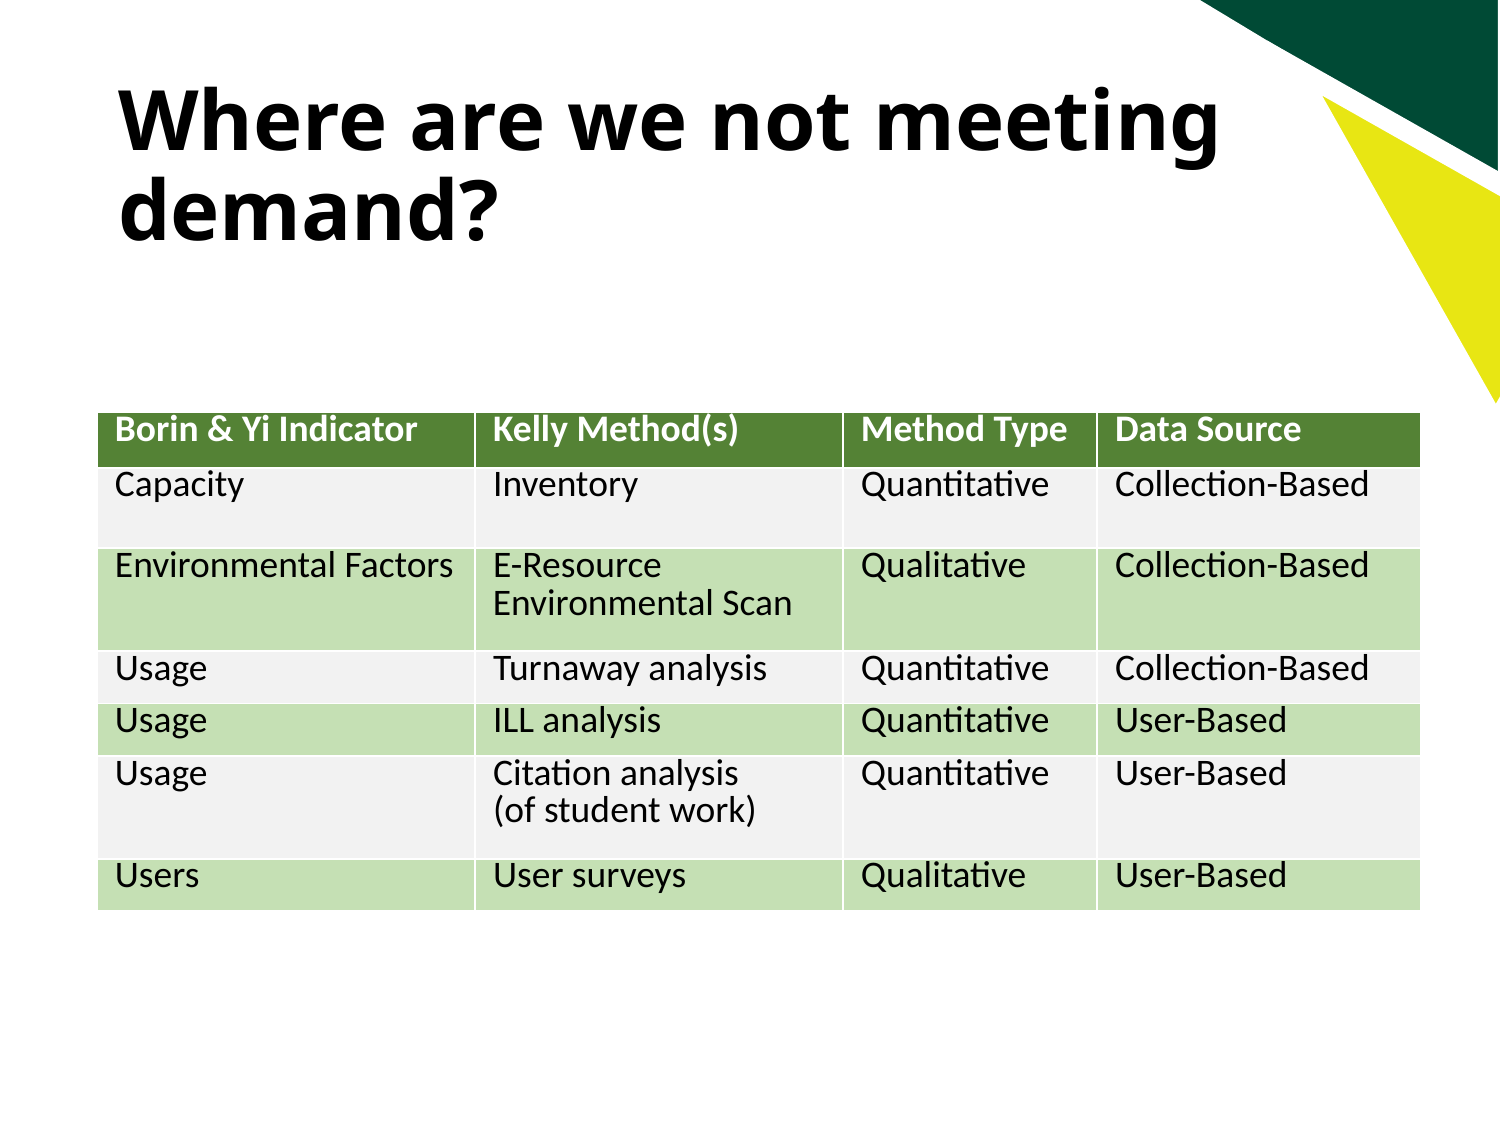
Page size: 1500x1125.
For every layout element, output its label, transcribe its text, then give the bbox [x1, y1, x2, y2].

table_cell Users [98, 860, 474, 910]
table_cell Environmental Factors [98, 549, 474, 650]
table_cell Collection-Based [1098, 469, 1420, 547]
table_cell Citation analysis (of student work) [476, 757, 842, 858]
table_cell Inventory [476, 469, 842, 547]
table_header Kelly Method(s) [476, 413, 842, 467]
table_cell ILL analysis [476, 704, 842, 755]
table_header Data Source [1098, 413, 1420, 467]
table_cell Quantitative [844, 652, 1096, 703]
table_cell User-Based [1098, 704, 1420, 755]
table_cell Qualitative [844, 860, 1096, 910]
title Where are we not meeting demand? [103, 59, 1397, 278]
table_cell Quantitative [844, 757, 1096, 858]
table_cell Usage [98, 757, 474, 858]
table_cell Usage [98, 652, 474, 703]
table_cell Quantitative [844, 469, 1096, 547]
table_cell Capacity [98, 469, 474, 547]
table_cell User-Based [1098, 860, 1420, 910]
table_cell Turnaway analysis [476, 652, 842, 703]
table_cell Usage [98, 704, 474, 755]
table_cell E-Resource Environmental Scan [476, 549, 842, 650]
table_cell User surveys [476, 860, 842, 910]
table_cell User-Based [1098, 757, 1420, 858]
table_cell Quantitative [844, 704, 1096, 755]
table_header Borin & Yi Indicator [98, 413, 474, 467]
table_cell Qualitative [844, 549, 1096, 650]
table_header Method Type [844, 413, 1096, 467]
table_cell Collection-Based [1098, 549, 1420, 650]
table_cell Collection-Based [1098, 652, 1420, 703]
